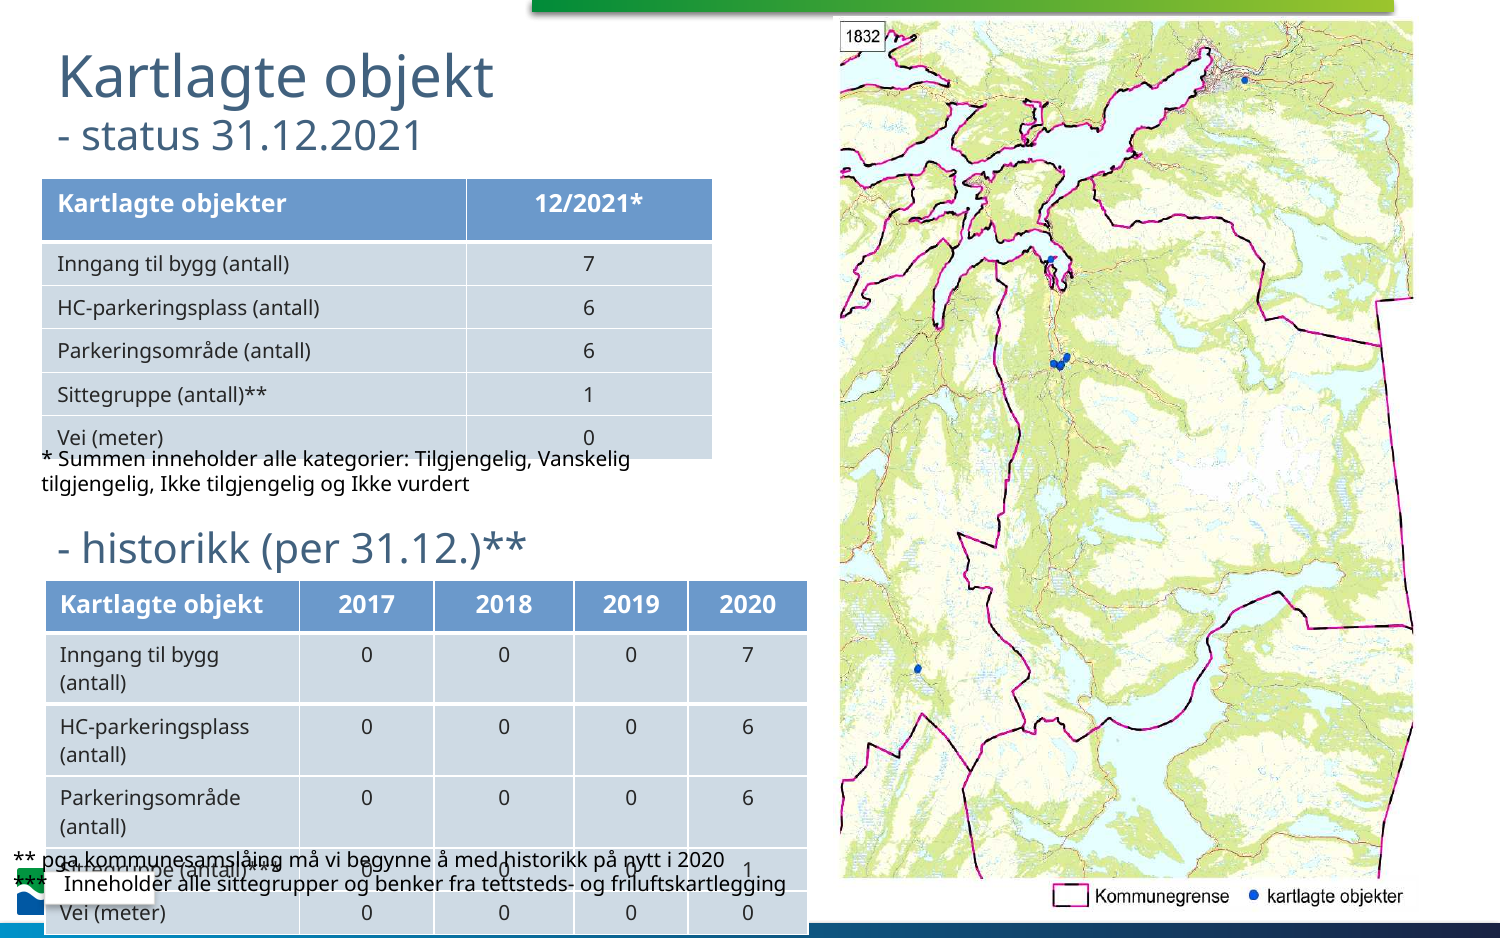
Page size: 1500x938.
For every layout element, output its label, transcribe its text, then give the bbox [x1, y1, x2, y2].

table_cell 0 [300, 777, 433, 838]
table_cell Parkeringsområde (antall) [46, 777, 299, 838]
table_cell HC-parkeringsplass (antall) [42, 286, 466, 328]
table_cell 1 [802, 849, 807, 890]
table_cell 1 [467, 373, 712, 415]
table_cell 0 [435, 635, 573, 702]
table_cell 0 [689, 892, 807, 934]
text_box Kartlagte objekt - status 31.12.2021 [42, 24, 828, 167]
table_cell 0 [575, 777, 687, 838]
table_cell 6 [689, 706, 807, 775]
text_box - historikk (per 31.12.)** [42, 496, 828, 580]
table_header 2018 [435, 581, 573, 631]
table_cell 0 [435, 904, 573, 934]
table_header 2017 [300, 581, 433, 631]
table_cell 6 [467, 329, 712, 372]
table_header Kartlagte objekt [46, 581, 299, 631]
table_cell 0 [435, 706, 573, 775]
table_cell 0 [575, 635, 687, 702]
table_header 12/2021* [467, 179, 712, 240]
table_cell 0 [300, 904, 433, 934]
text_box * Summen inneholder alle kategorier: Tilgjengelig, Vanskelig tilgjengelig, Ikke tilgjengelig og Ikke vurdert [26, 438, 711, 504]
table_cell 0 [300, 635, 433, 702]
table_cell Vei (meter) [42, 416, 466, 438]
table_header Kartlagte objekter [42, 179, 466, 240]
table_cell 0 [300, 706, 433, 775]
table_cell 0 [575, 904, 687, 934]
table_cell Inngang til bygg (antall) [46, 635, 299, 702]
text_box ** pga kommunesamslåing må vi begynne å med historikk på nytt i 2020 *** Inneholder alle sittegrupper og benker fra tettsteds- og friluftskartlegging [0, 838, 802, 904]
table_cell HC-parkeringsplass (antall) [46, 706, 299, 775]
table_cell 7 [689, 635, 807, 702]
table_cell 6 [467, 286, 712, 328]
table_cell 0 [467, 416, 712, 459]
table_header 2020 [689, 581, 807, 631]
table_cell Vei (meter) [46, 904, 299, 934]
picture [833, 16, 1419, 913]
table_cell Parkeringsområde (antall) [42, 329, 466, 372]
table_cell 0 [435, 777, 573, 838]
table_cell 6 [689, 777, 807, 847]
table_header 2019 [575, 581, 687, 631]
table_cell Sittegruppe (antall)** [42, 373, 466, 415]
table_cell 0 [575, 706, 687, 775]
table_cell Inngang til bygg (antall) [42, 244, 466, 285]
table_cell 7 [467, 244, 712, 285]
